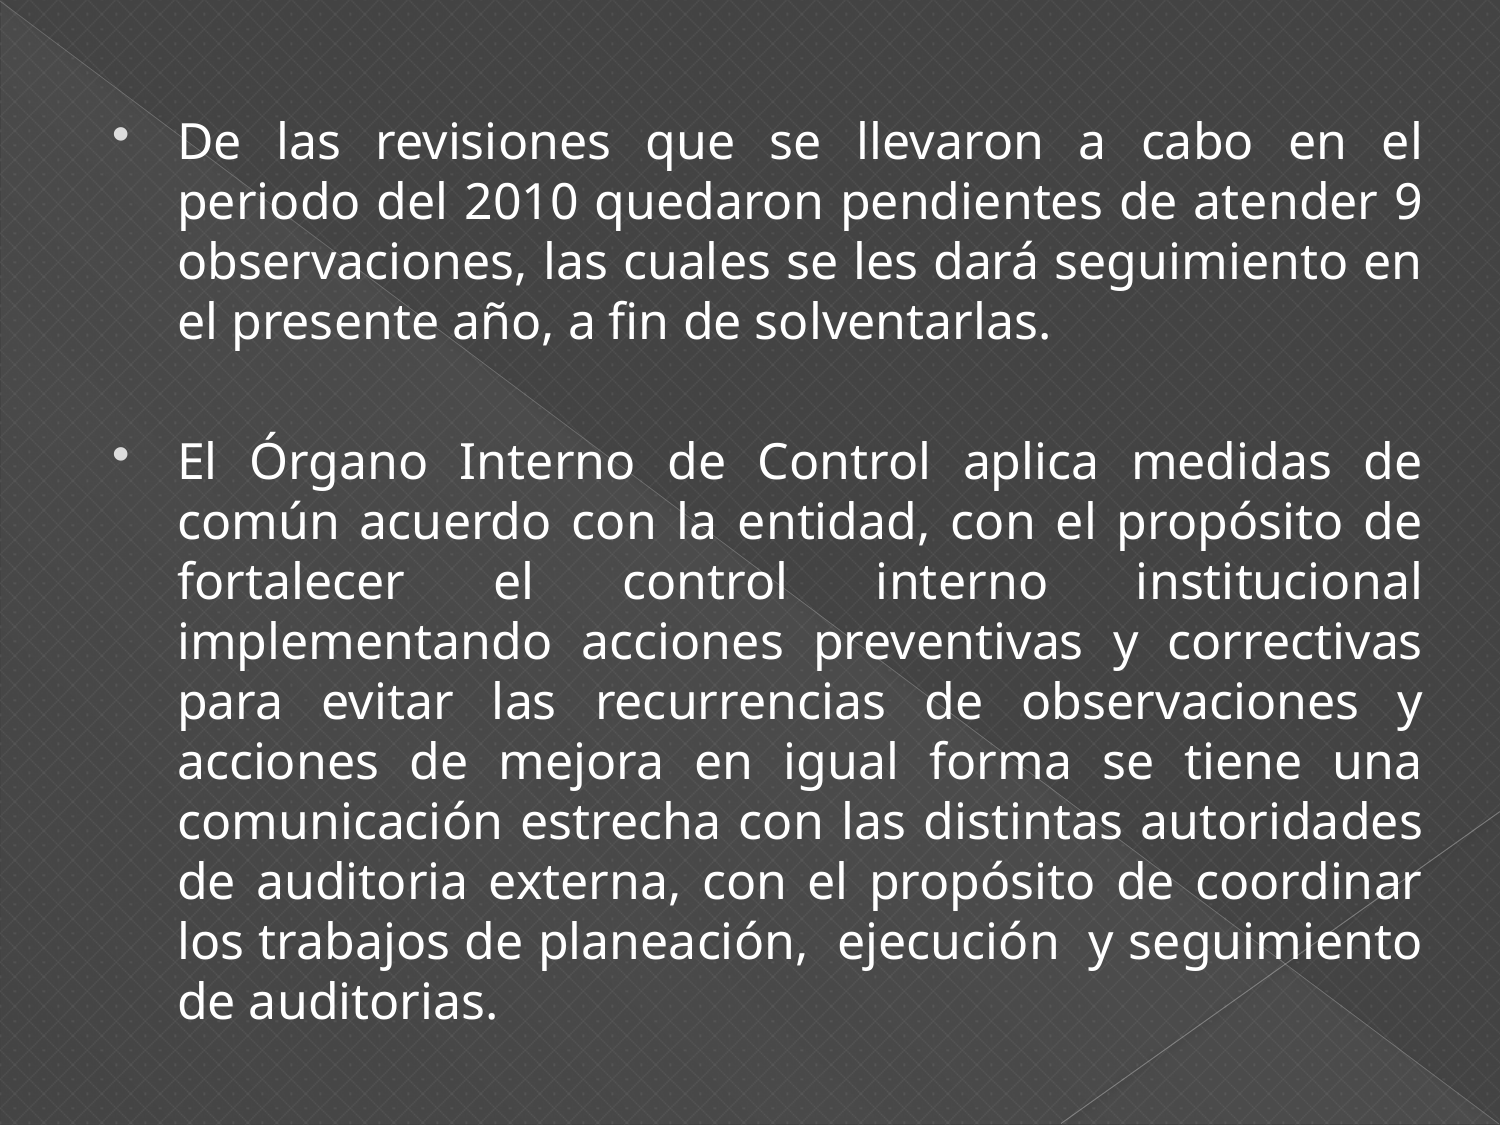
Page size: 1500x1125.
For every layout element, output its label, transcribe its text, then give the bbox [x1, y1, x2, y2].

list De las revisiones que se llevaron a cabo en el periodo del 2010 quedaron pendientes de atender 9 observaciones, las cuales se les dará seguimiento en el presente año, a fin de solventarlas. El Órgano Interno de Control aplica medidas de común acuerdo con la entidad, con el propósito de fortalecer el control interno institucional implementando acciones preventivas y correctivas para evitar las recurrencias de observaciones y acciones de mejora en igual forma se tiene una comunicación estrecha con las distintas autoridades de auditoria externa, con el propósito de coordinar los trabajos de planeación, ejecución y seguimiento de auditorias. [88, 101, 1439, 1048]
